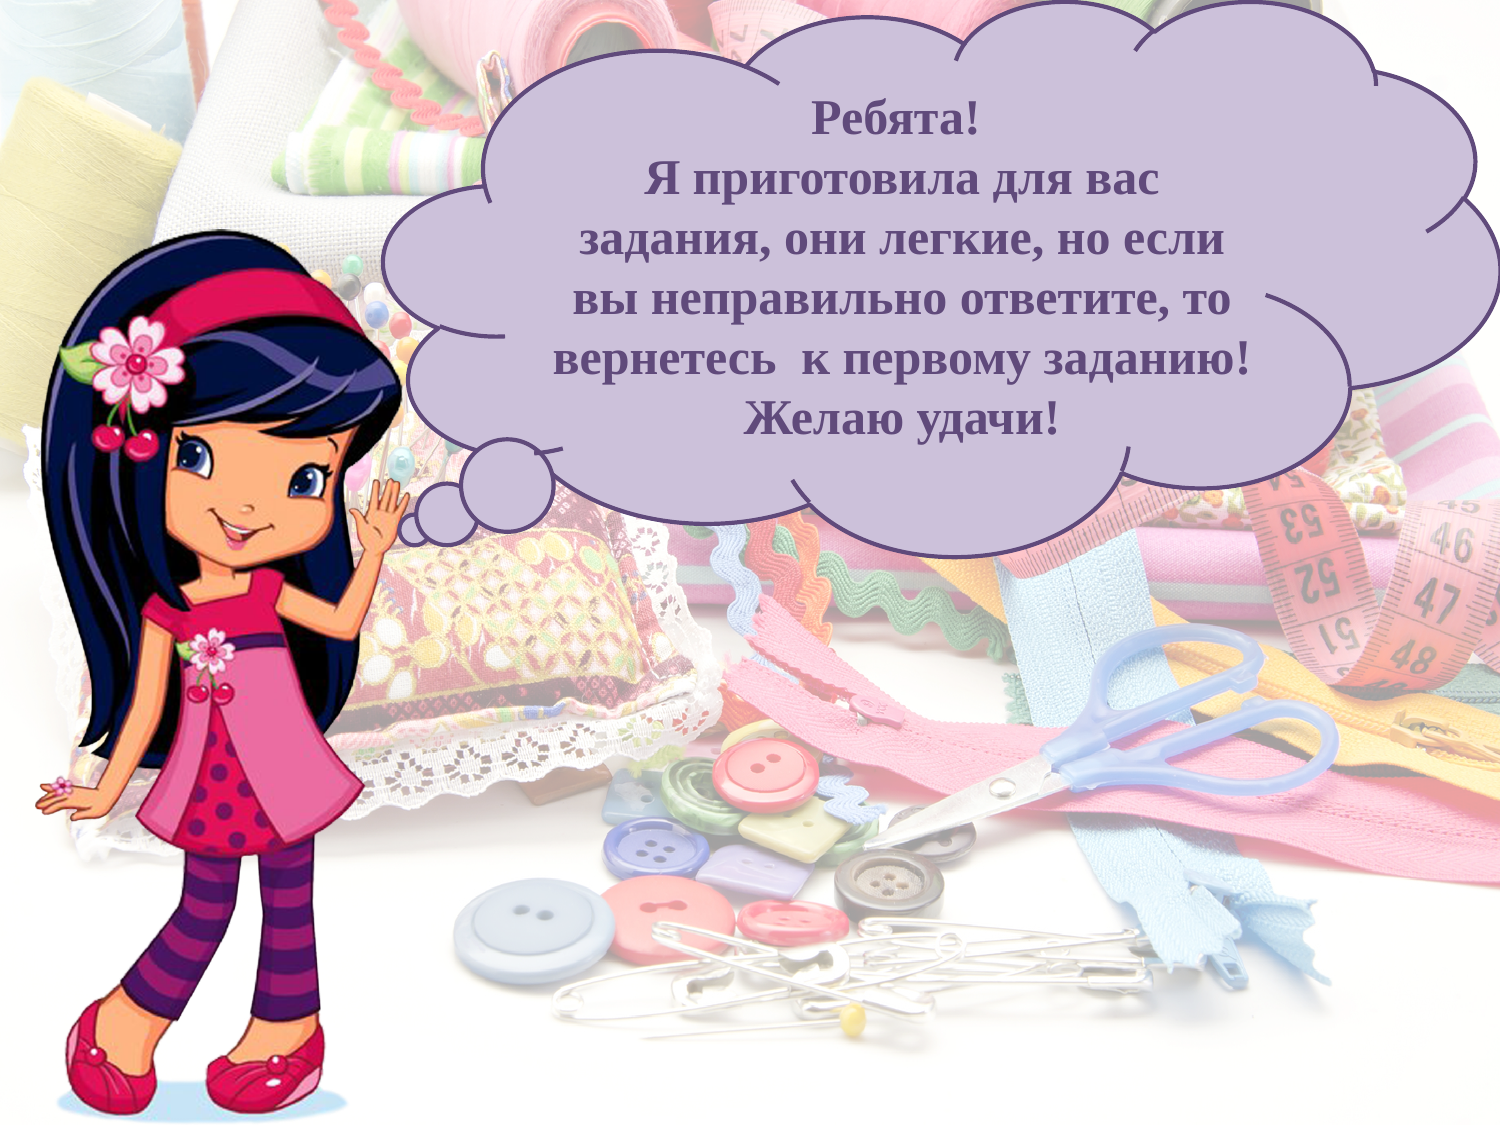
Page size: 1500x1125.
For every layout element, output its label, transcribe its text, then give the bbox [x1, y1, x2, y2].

picture [29, 229, 412, 1125]
text_box Ребята! Я приготовила для вас задания, они легкие, но если вы неправильно ответите, то вернетесь к первому заданию! Желаю удачи! [392, 0, 1500, 560]
